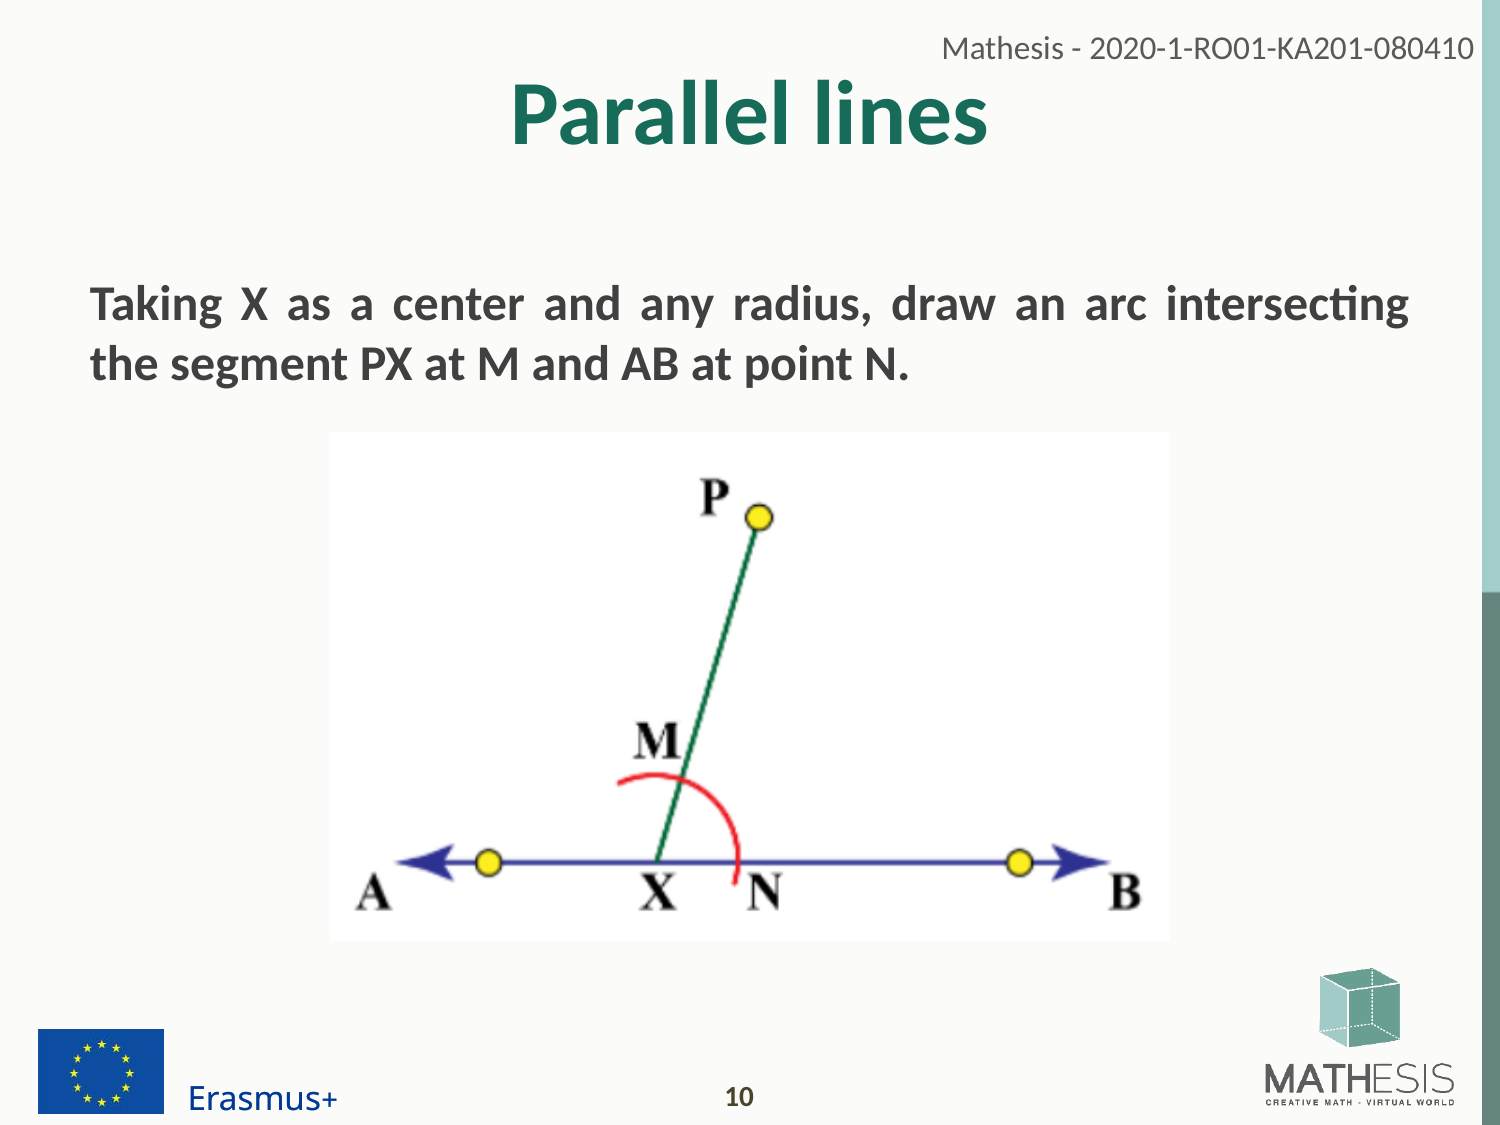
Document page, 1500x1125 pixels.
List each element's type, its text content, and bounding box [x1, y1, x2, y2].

title Parallel lines [75, 45, 1425, 233]
list Taking X as a center and any radius, draw an arc intersecting the segment PX at M and AB at point N. [75, 262, 1425, 1005]
picture [330, 432, 1170, 941]
picture [38, 1029, 164, 1114]
